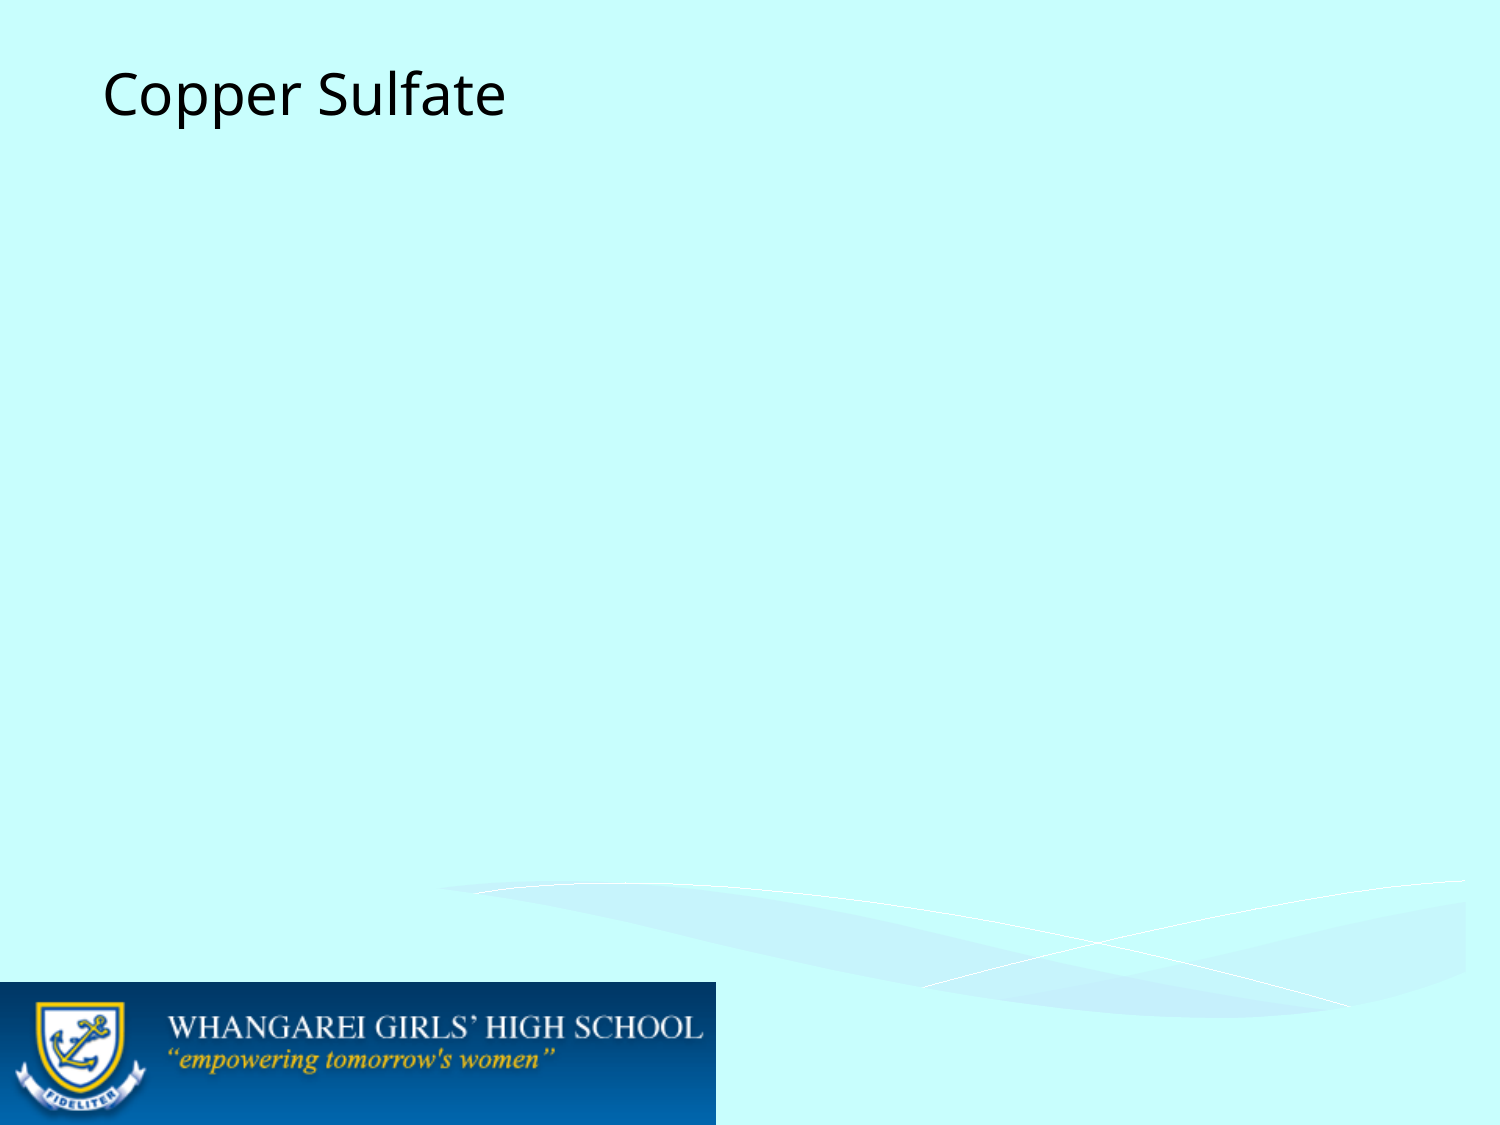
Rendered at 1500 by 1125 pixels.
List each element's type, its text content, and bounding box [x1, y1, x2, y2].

picture [0, 982, 716, 1125]
text_box Copper Sulfate [87, 50, 588, 135]
